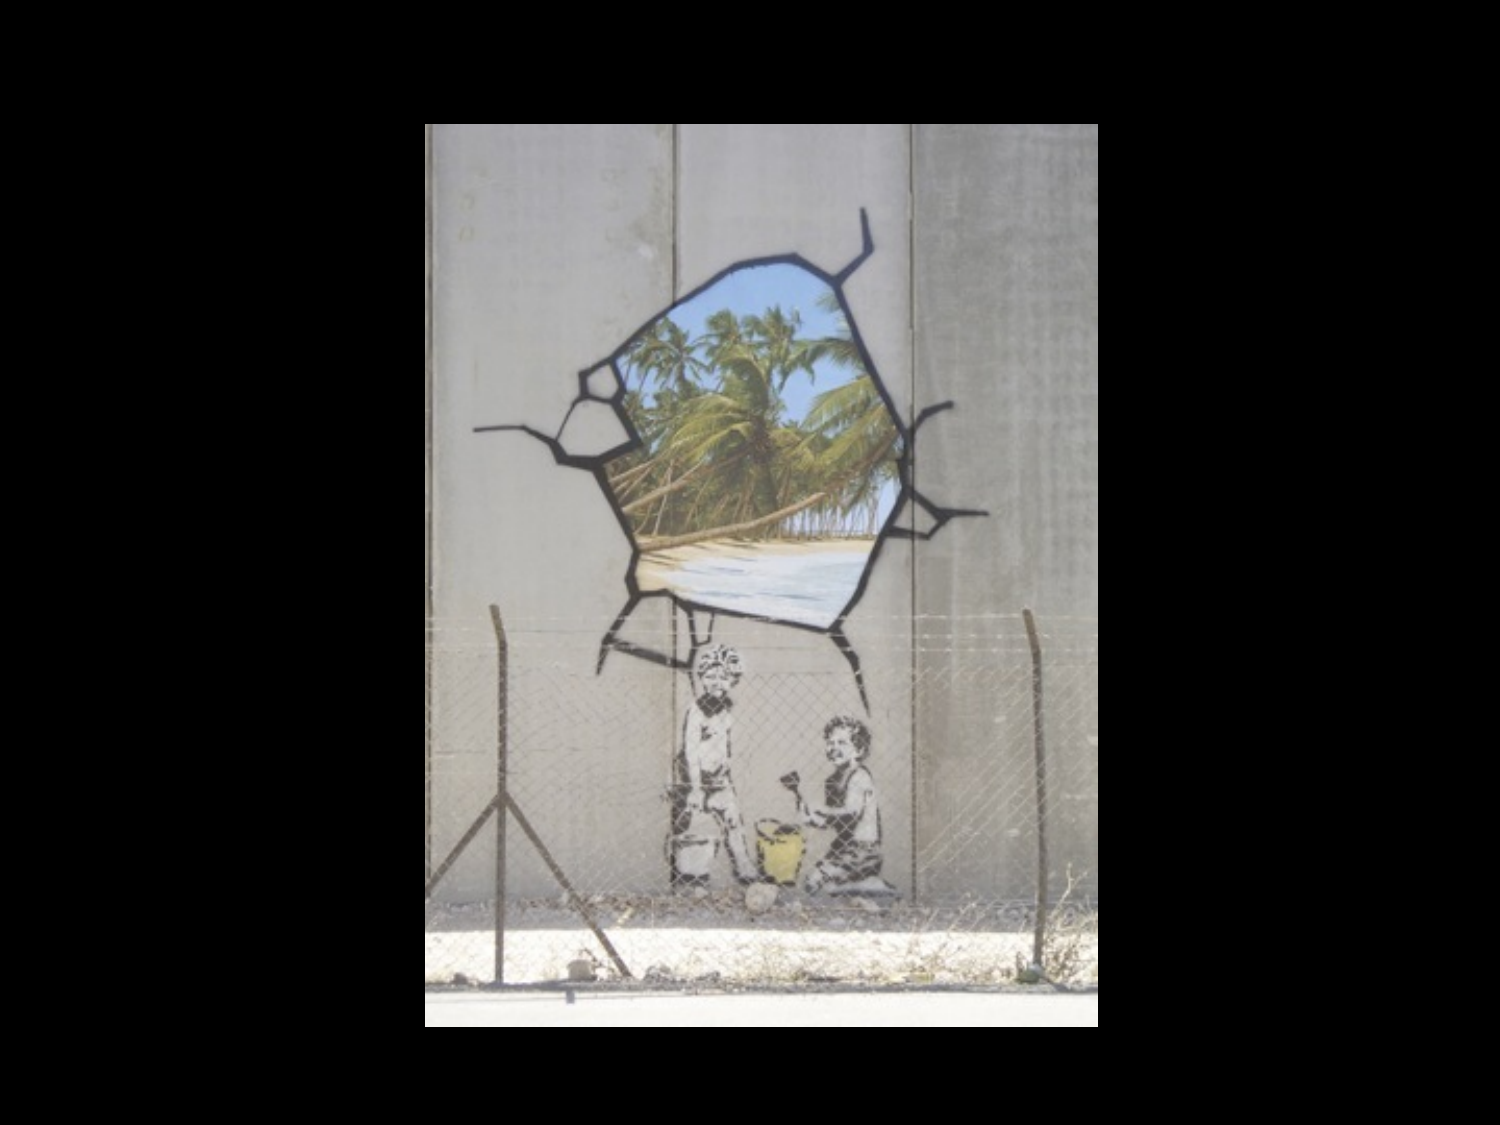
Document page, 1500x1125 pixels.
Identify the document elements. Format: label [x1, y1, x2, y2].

picture [424, 124, 1099, 1028]
